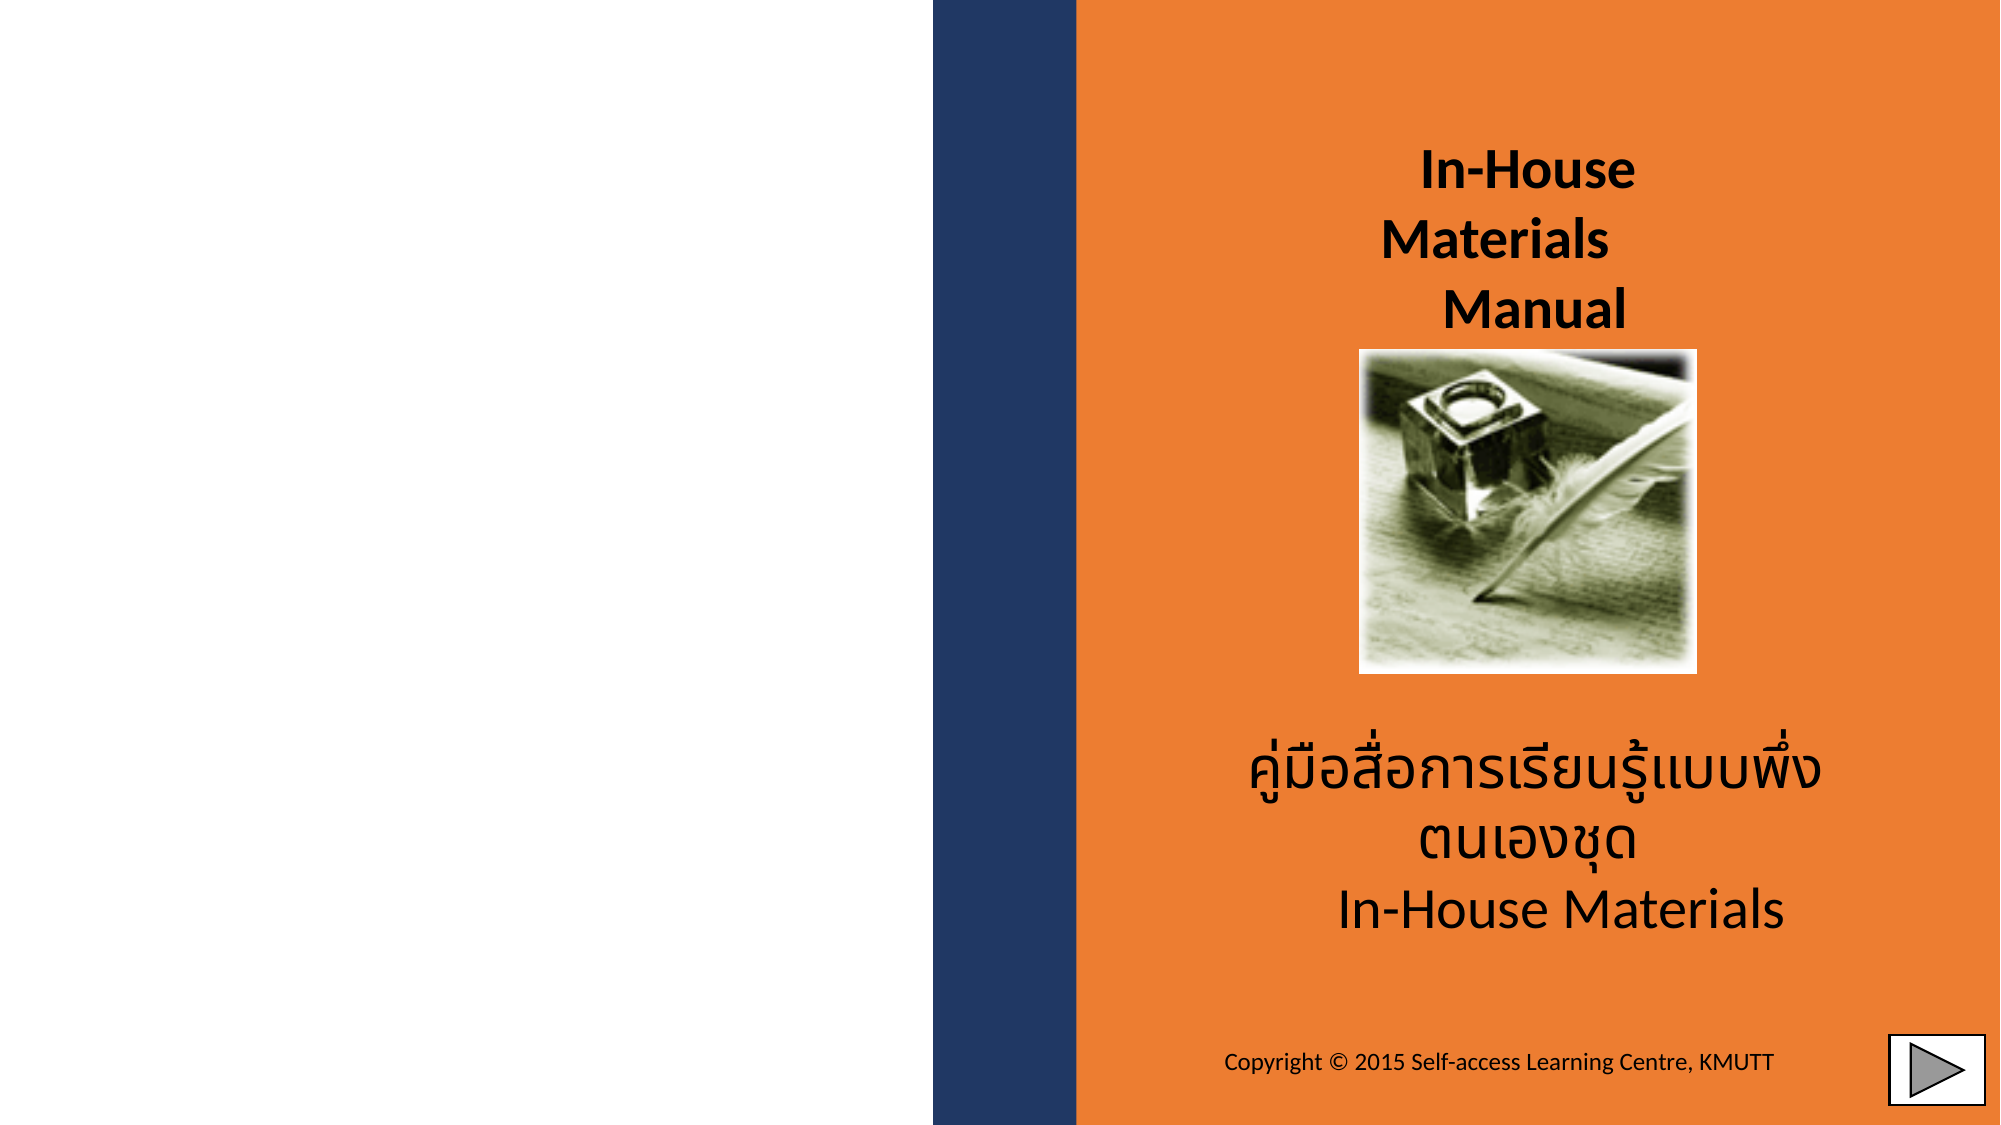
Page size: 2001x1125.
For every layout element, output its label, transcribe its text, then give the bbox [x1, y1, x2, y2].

text_box [1077, 0, 2000, 1125]
text_box Copyright © 2015 Self-access Learning Centre, KMUTT [1207, 1036, 1849, 1084]
text_box คู่มือสื่อการเรียนรู้แบบพึ่งตนเองชุด In-House Materials [1184, 722, 1872, 948]
text_box [1888, 1034, 1986, 1106]
text_box [932, 0, 1077, 1125]
picture [1359, 349, 1697, 674]
text_box In-House Materials Manual [1359, 122, 1698, 348]
